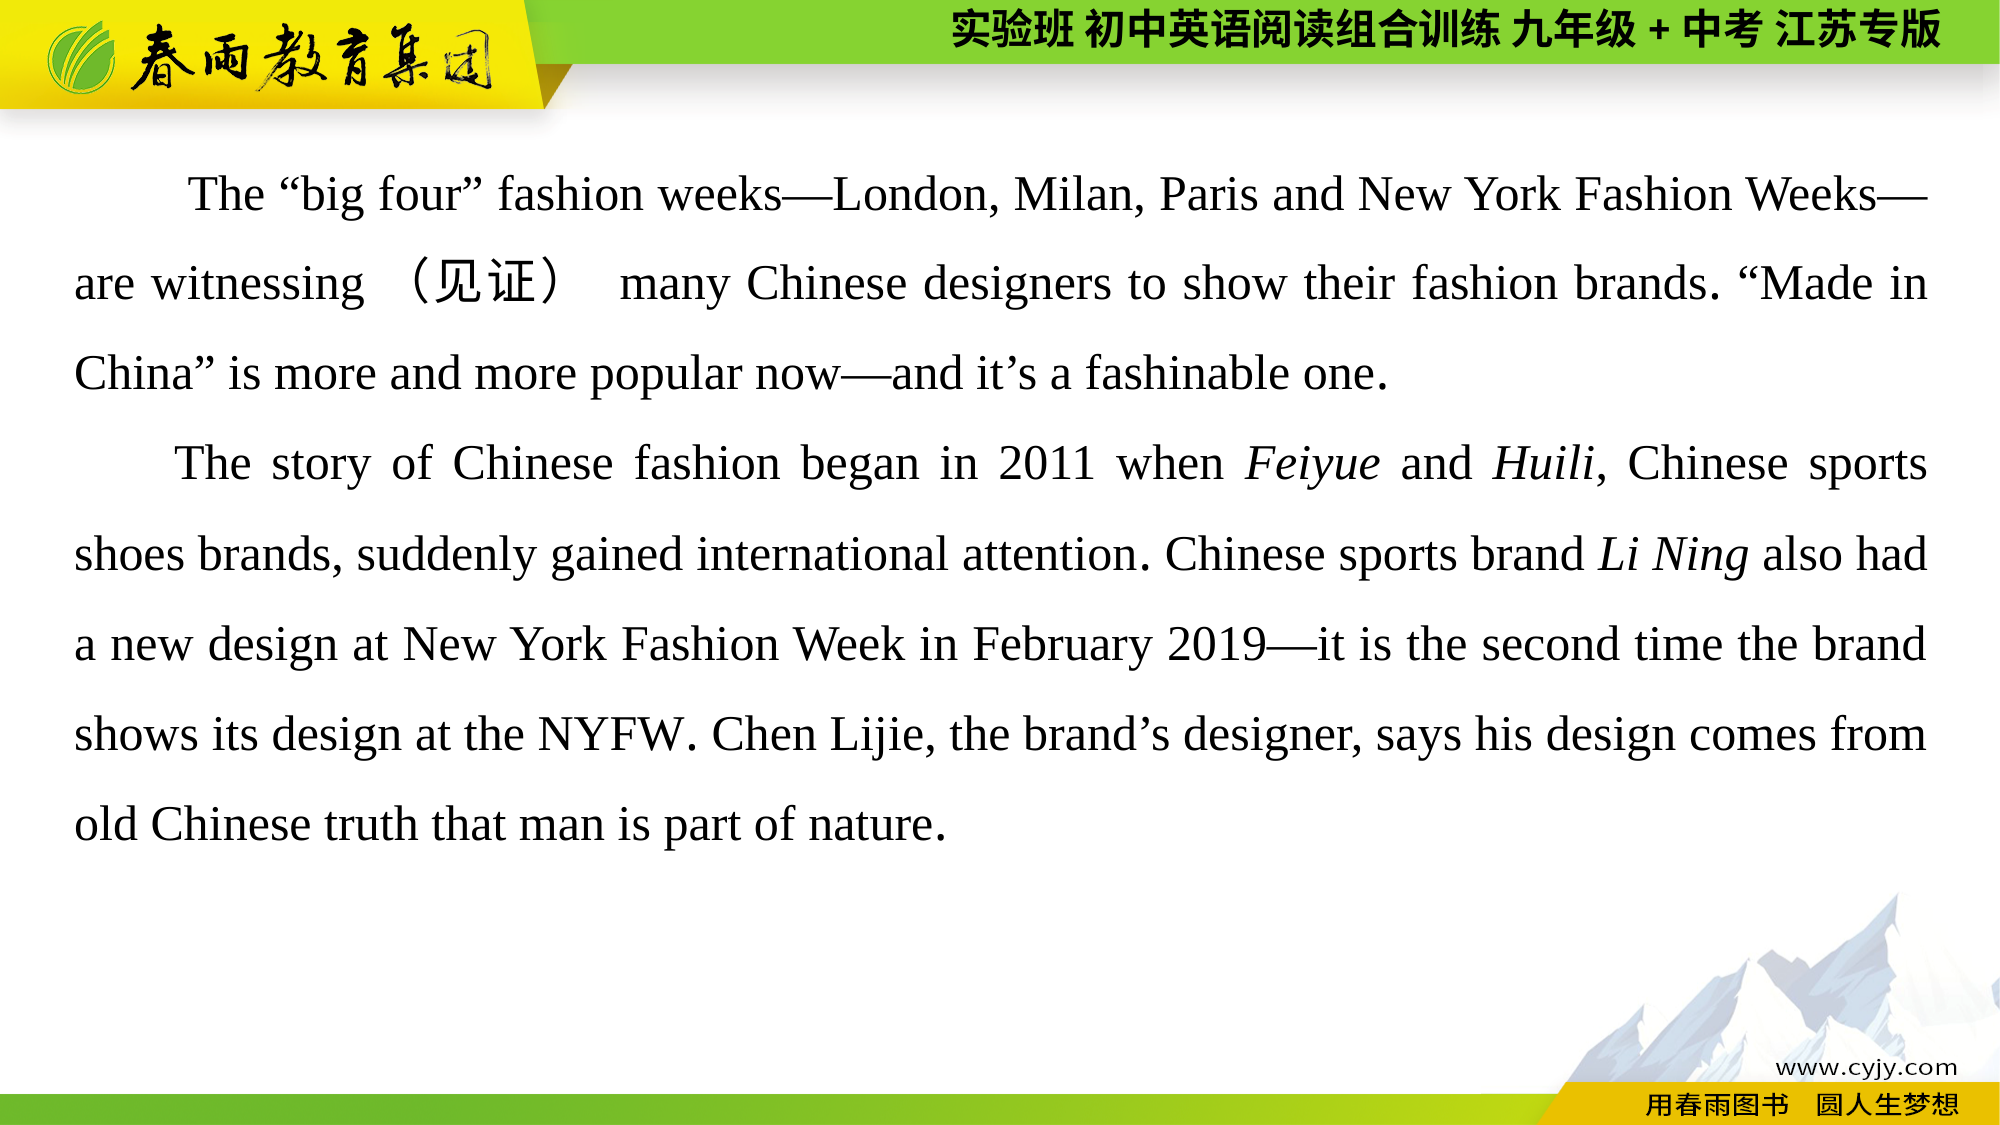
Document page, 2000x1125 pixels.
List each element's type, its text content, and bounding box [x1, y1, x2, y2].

list The “big four” fashion weeks—London, Milan, Paris and New York Fashion Weeks—are witnessing（见证） many Chinese designers to show their fashion brands. “Made in China” is more and more popular now—and it’s a fashinable one. The story of Chinese fashion began in 2011 when Feiyue and Huili, Chinese sports shoes brands, suddenly gained international attention. Chinese sports brand Li Ning also had a new design at New York Fashion Week in February 2019—it is the second time the brand shows its design at the NYFW. Chen Lijie, the brand’s designer, says his design comes from old Chinese truth that man is part of nature. [59, 122, 1944, 854]
picture [0, 0, 2000, 1125]
